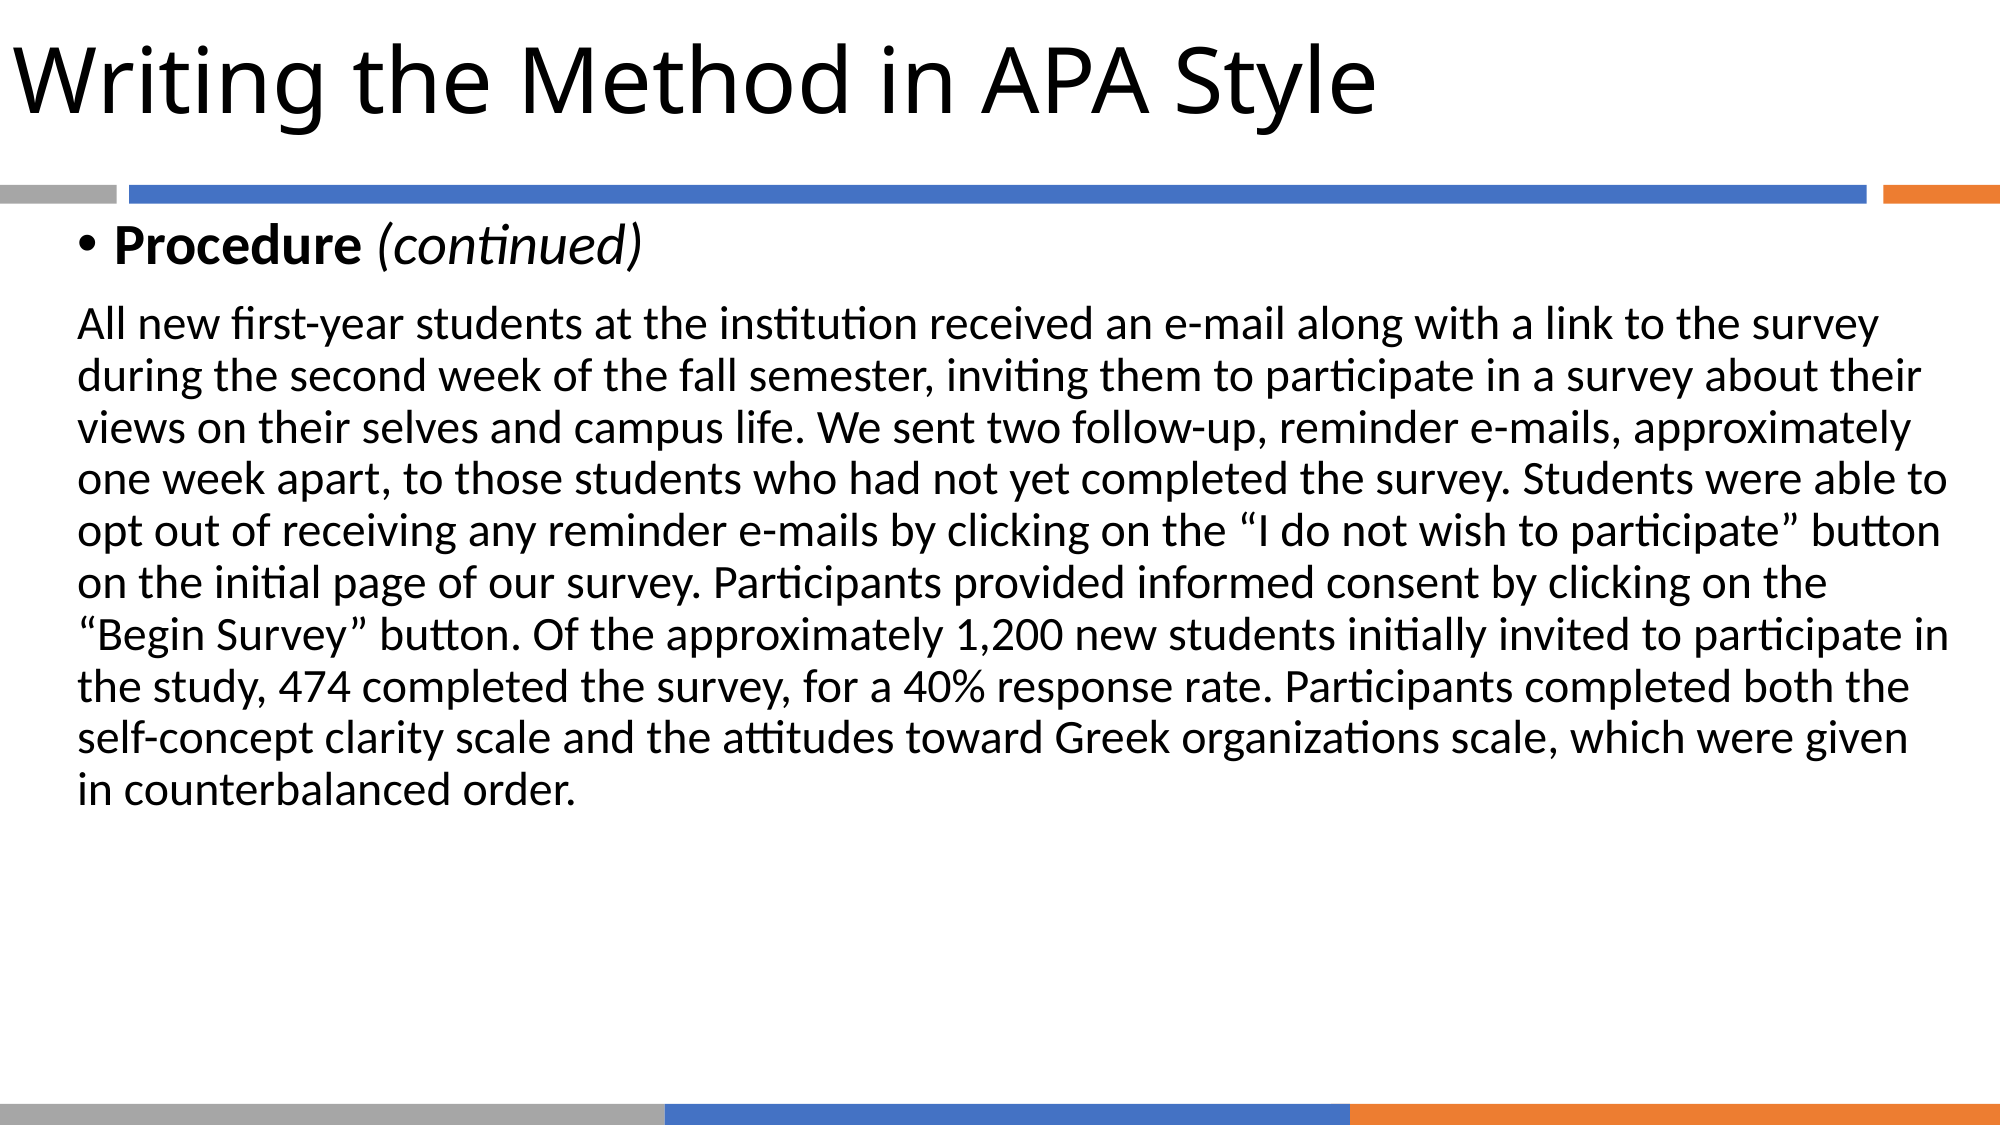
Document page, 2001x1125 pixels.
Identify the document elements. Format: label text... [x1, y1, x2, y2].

title Writing the Method in APA Style [0, 0, 1996, 168]
list Procedure (continued) All new first-year students at the institution received an e-mail along with a link to the survey during the second week of the fall semester, inviting them to participate in a survey about their views on their selves and campus life. We sent two follow-up, reminder e-mails, approximately one week apart, to those students who had not yet completed the survey. Students were able to opt out of receiving any reminder e-mails by clicking on the “I do not wish to participate” button on the initial page of our survey. Participants provided informed consent by clicking on the “Begin Survey” button. Of the approximately 1,200 new students initially invited to participate in the study, 474 completed the survey, for a 40% response rate. Participants completed both the self-concept clarity scale and the attitudes toward Greek organizations scale, which were given in counterbalanced order. [62, 206, 1974, 1125]
